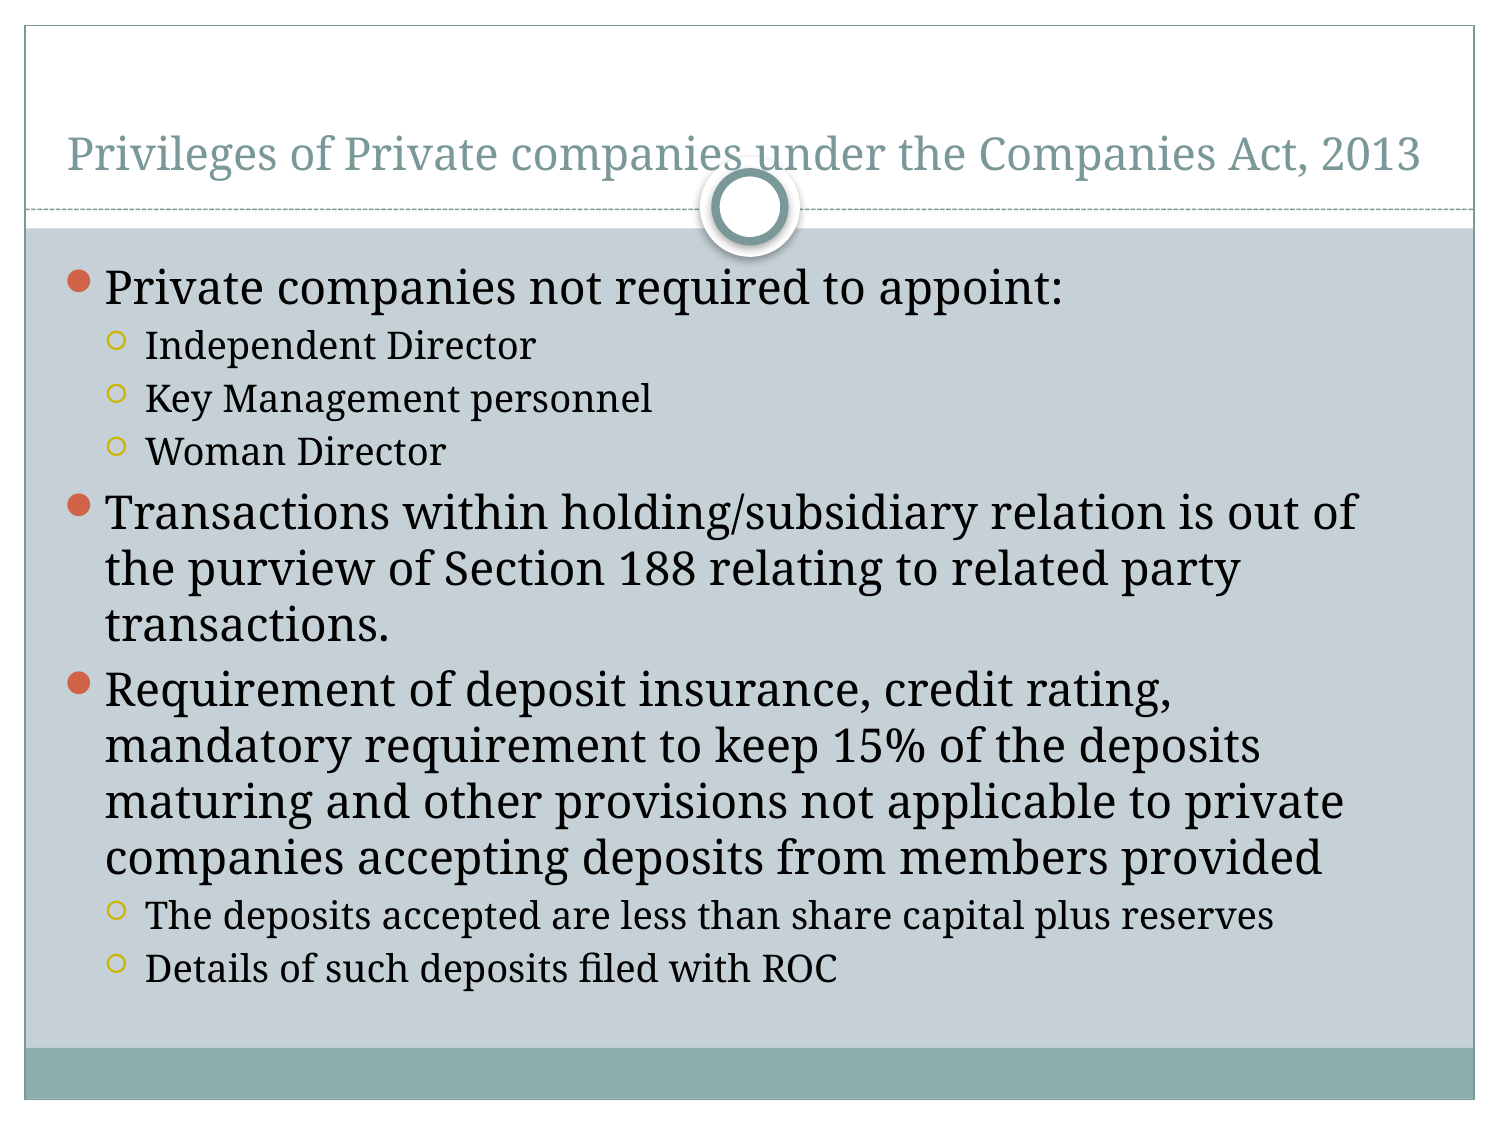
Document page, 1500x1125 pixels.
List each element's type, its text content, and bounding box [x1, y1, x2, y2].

title Privileges of Private companies under the Companies Act, 2013 [44, 62, 1445, 187]
list Private companies not required to appoint: Independent Director Key Management personnel Woman Director Transactions within holding/subsidiary relation is out of the purview of Section 188 relating to related party transactions. Requirement of deposit insurance, credit rating, mandatory requirement to keep 15% of the deposits maturing and other provisions not applicable to private companies accepting deposits from members provided The deposits accepted are less than share capital plus reserves Details of such deposits filed with ROC [49, 250, 1445, 1001]
